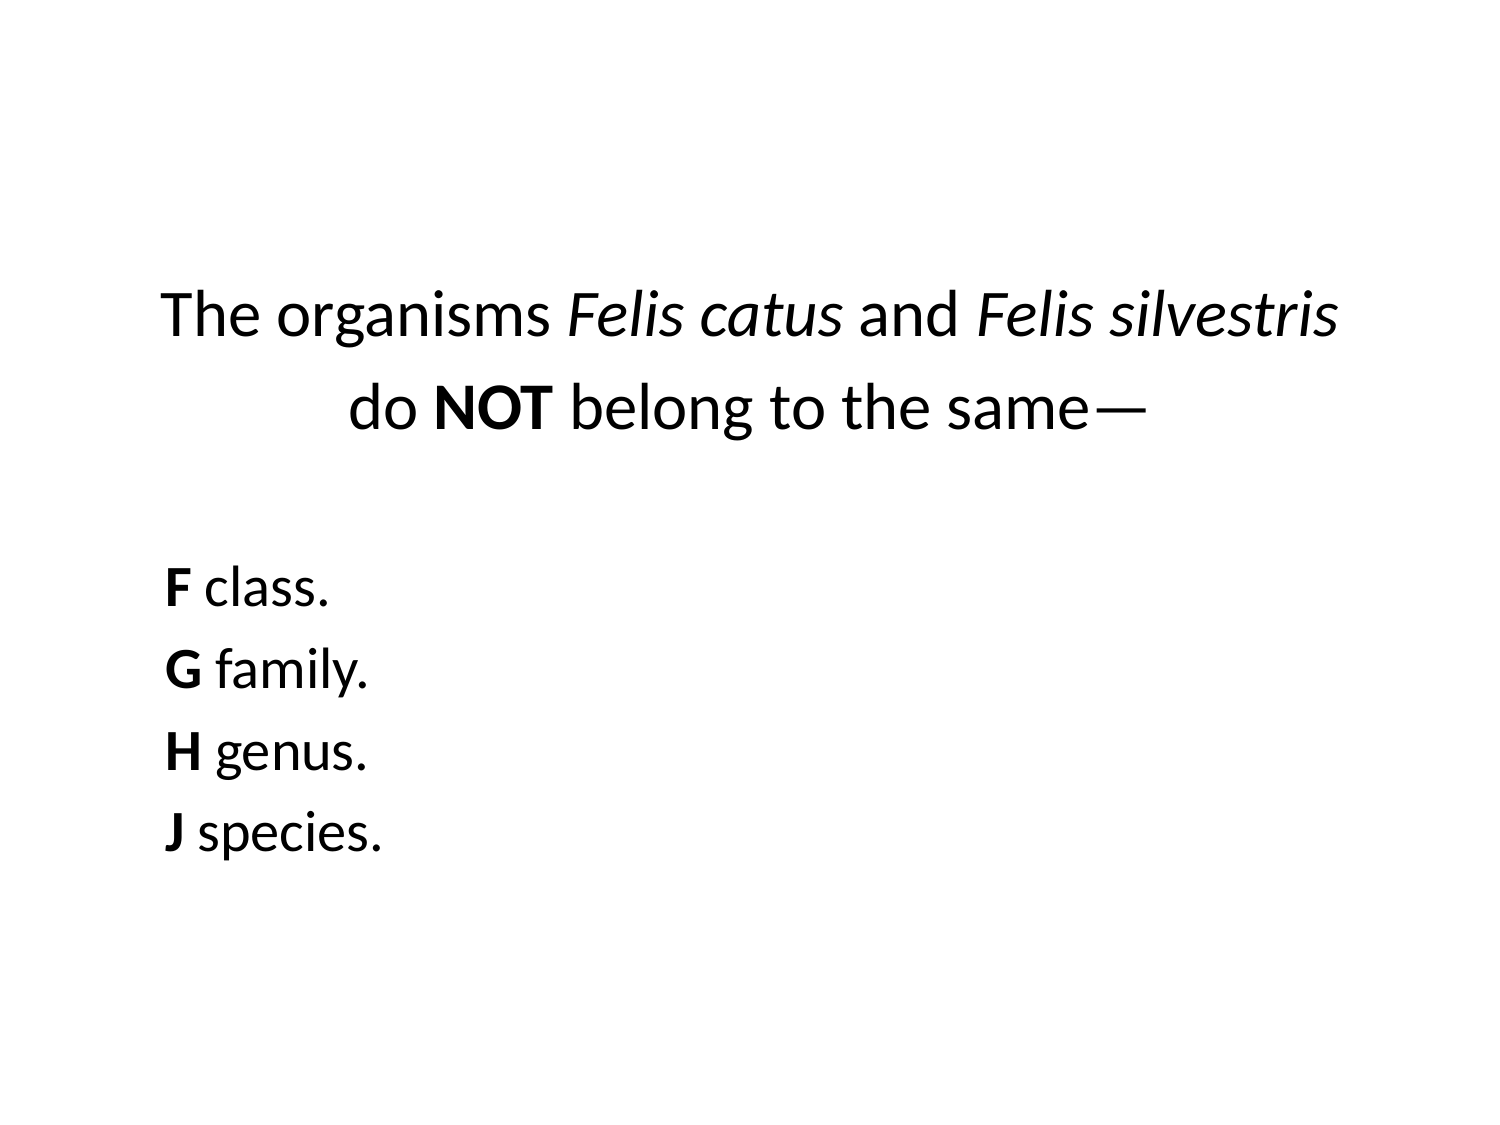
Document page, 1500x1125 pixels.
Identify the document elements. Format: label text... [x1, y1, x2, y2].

list The organisms Felis catus and Felis silvestris do NOT belong to the same— F class. G family. H genus. J species. [75, 262, 1425, 1005]
